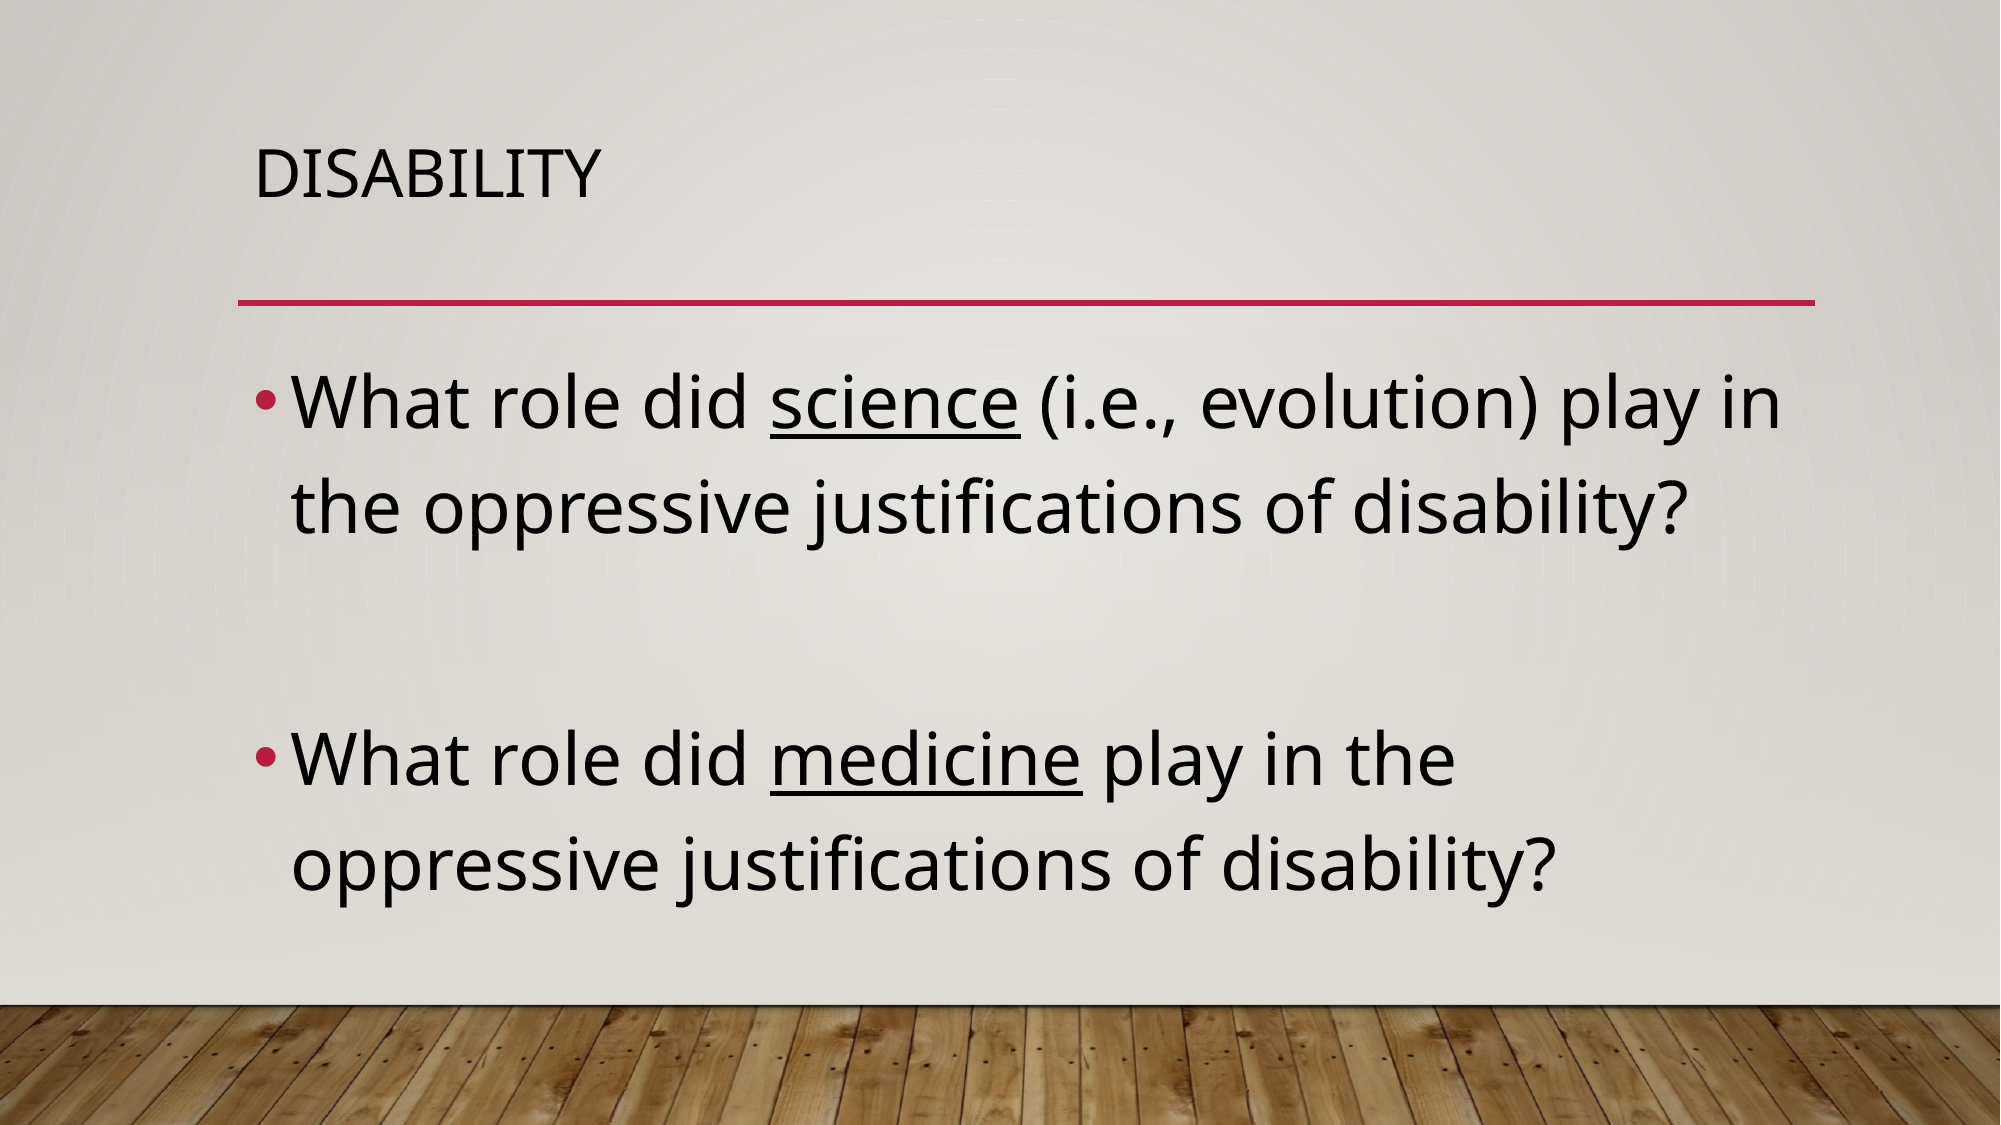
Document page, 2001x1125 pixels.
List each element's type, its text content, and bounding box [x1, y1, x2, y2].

list What role did science (i.e., evolution) play in the oppressive justifications of disability? What role did medicine play in the oppressive justifications of disability? [238, 330, 1814, 1007]
title disability [238, 131, 1814, 305]
picture [0, 1005, 2000, 1125]
